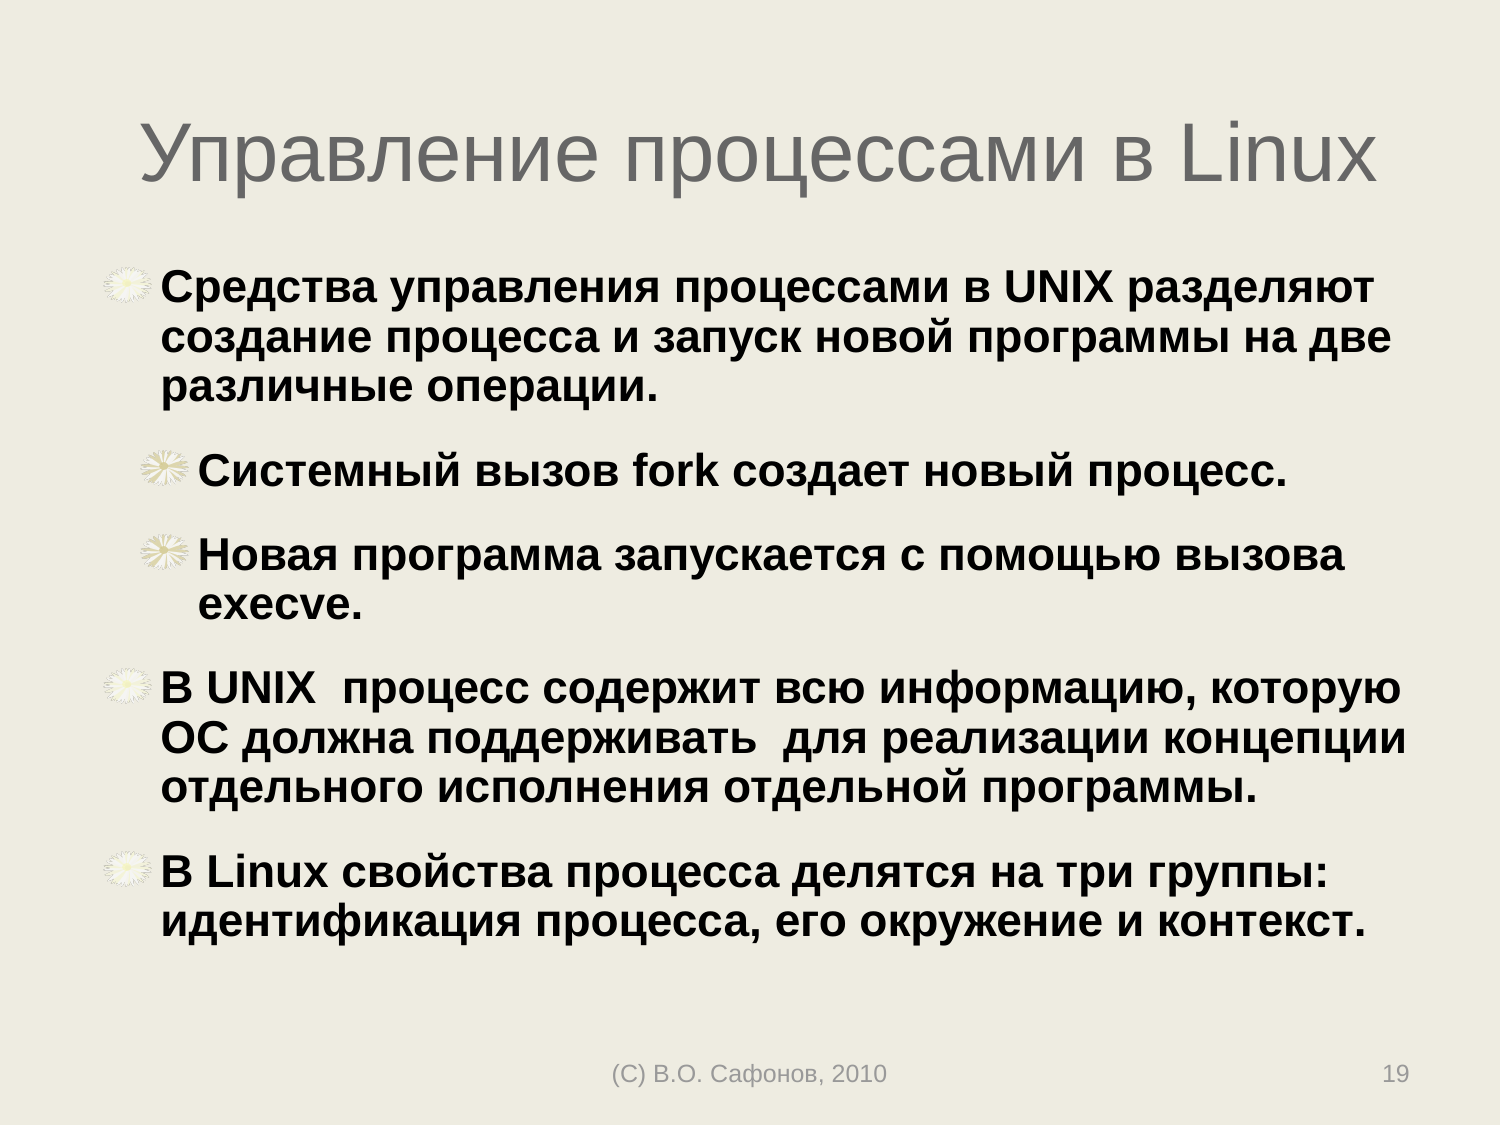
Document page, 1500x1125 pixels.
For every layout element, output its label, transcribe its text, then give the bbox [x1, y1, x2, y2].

picture [103, 668, 152, 704]
picture [140, 450, 189, 486]
footer (C) В.О. Сафонов, 2010 [512, 1042, 988, 1103]
slide_number 19 [1074, 1042, 1425, 1103]
list Средства управления процессами в UNIX разделяют создание процесса и запуск новой программы на две различные операции. Системный вызов fork создает новый процесс. Новая программа запускается с помощью вызова execve. В UNIX процесс содержит всю информацию, которую ОС должна поддерживать для реализации концепции отдельного исполнения отдельной программы. В Linux свойства процесса делятся на три группы: идентификация процесса, его окружение и контекст. [88, 255, 1439, 968]
picture [103, 267, 152, 303]
picture [103, 851, 152, 887]
title Управление процессами в Linux [74, 49, 1442, 247]
picture [140, 534, 189, 570]
